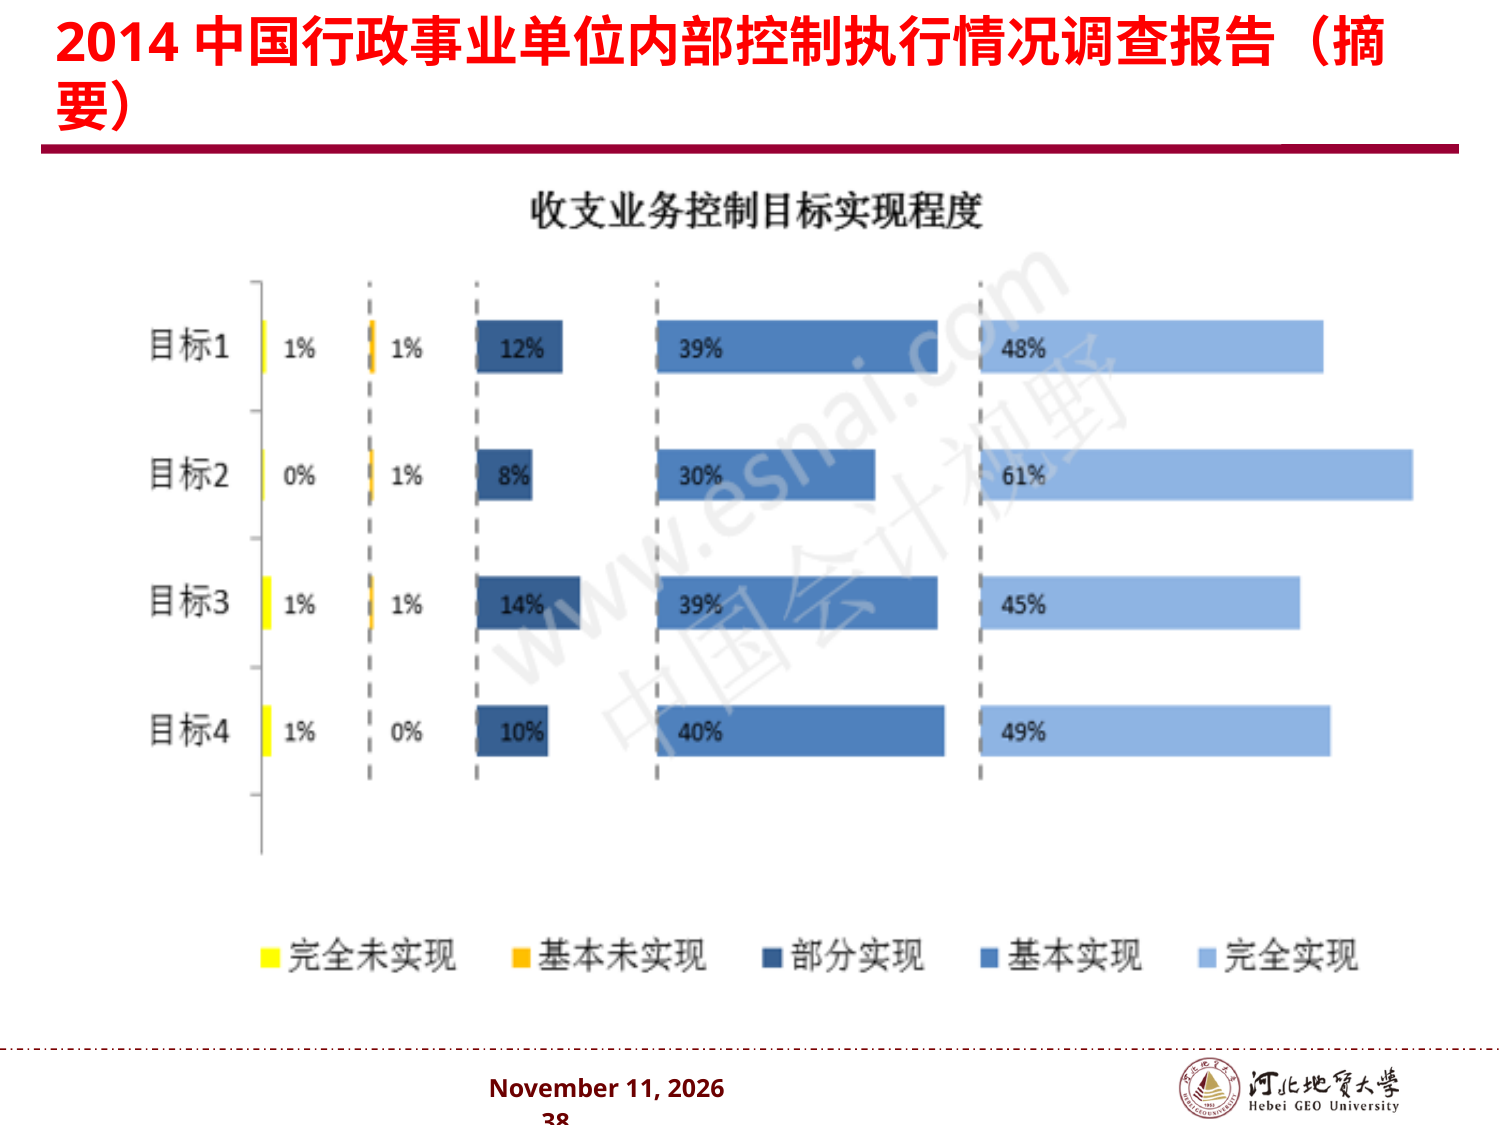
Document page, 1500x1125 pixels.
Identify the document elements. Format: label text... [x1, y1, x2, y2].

title 2014中国行政事业单位内部控制执行情况调查报告（摘要） [40, 18, 1460, 126]
picture [52, 160, 1445, 986]
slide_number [473, 1064, 990, 1109]
picture [1159, 1049, 1420, 1125]
